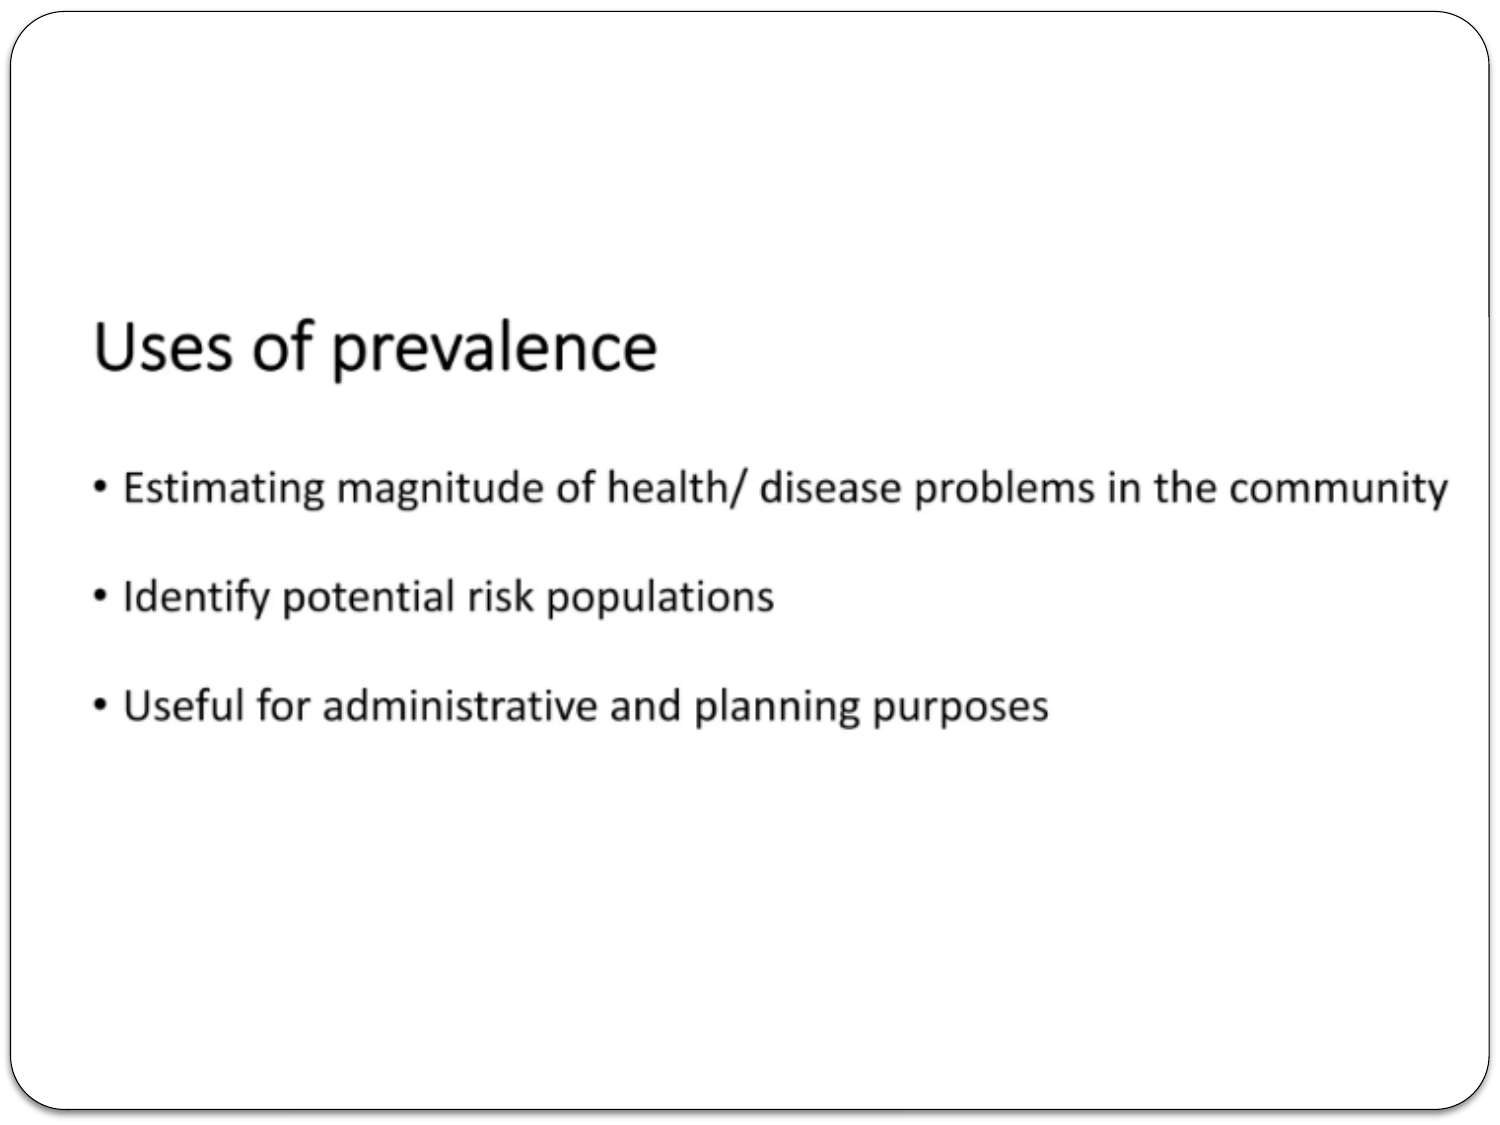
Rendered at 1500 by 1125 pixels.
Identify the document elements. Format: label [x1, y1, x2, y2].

picture [69, 299, 1464, 813]
